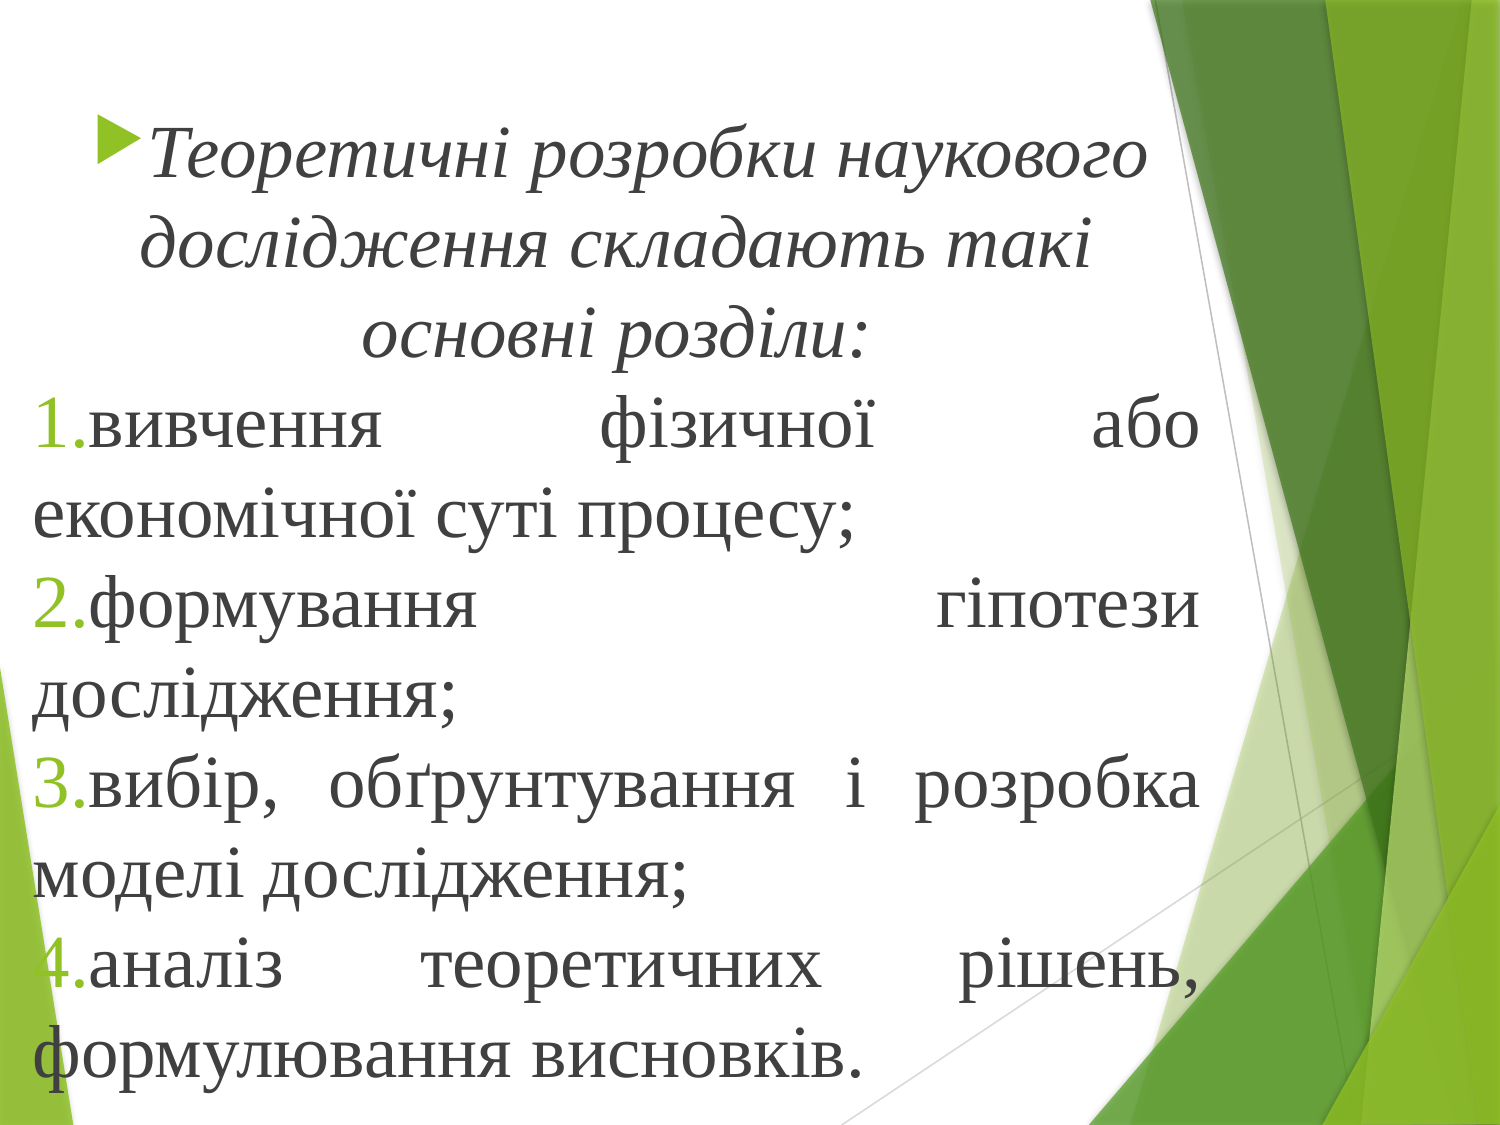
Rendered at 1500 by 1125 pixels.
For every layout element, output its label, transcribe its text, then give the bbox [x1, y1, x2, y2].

list Теоретичні розробки наукового дослідження складають такі основні розділи: вивчення фізичної або економічної суті процесу; формування гіпотези дослідження; вибір, обґрунтування і розробка моделі дослідження; аналіз теоретичних рішень, формулювання висновків. [17, 5, 1306, 1106]
